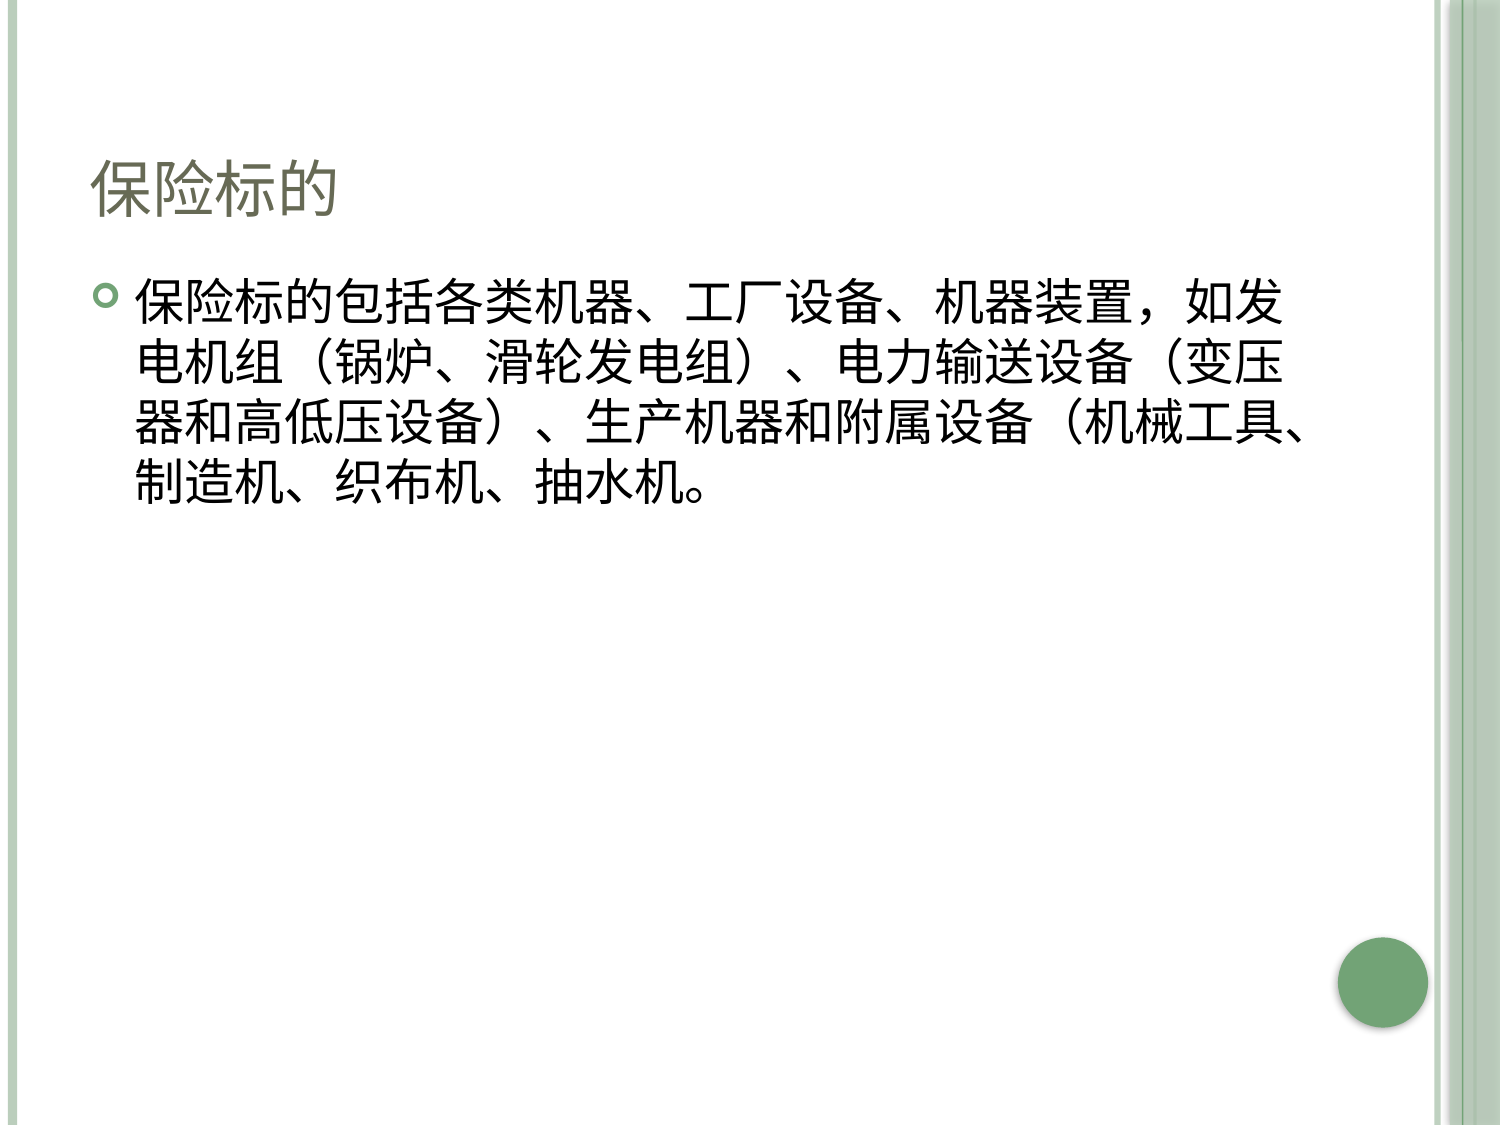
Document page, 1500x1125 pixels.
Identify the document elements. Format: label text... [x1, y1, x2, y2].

title 保险标的 [75, 45, 1300, 233]
list 保险标的包括各类机器、工厂设备、机器装置，如发电机组（锅炉、滑轮发电组）、电力输送设备（变压器和高低压设备）、生产机器和附属设备（机械工具、制造机、织布机、抽水机。 [74, 262, 1301, 1063]
